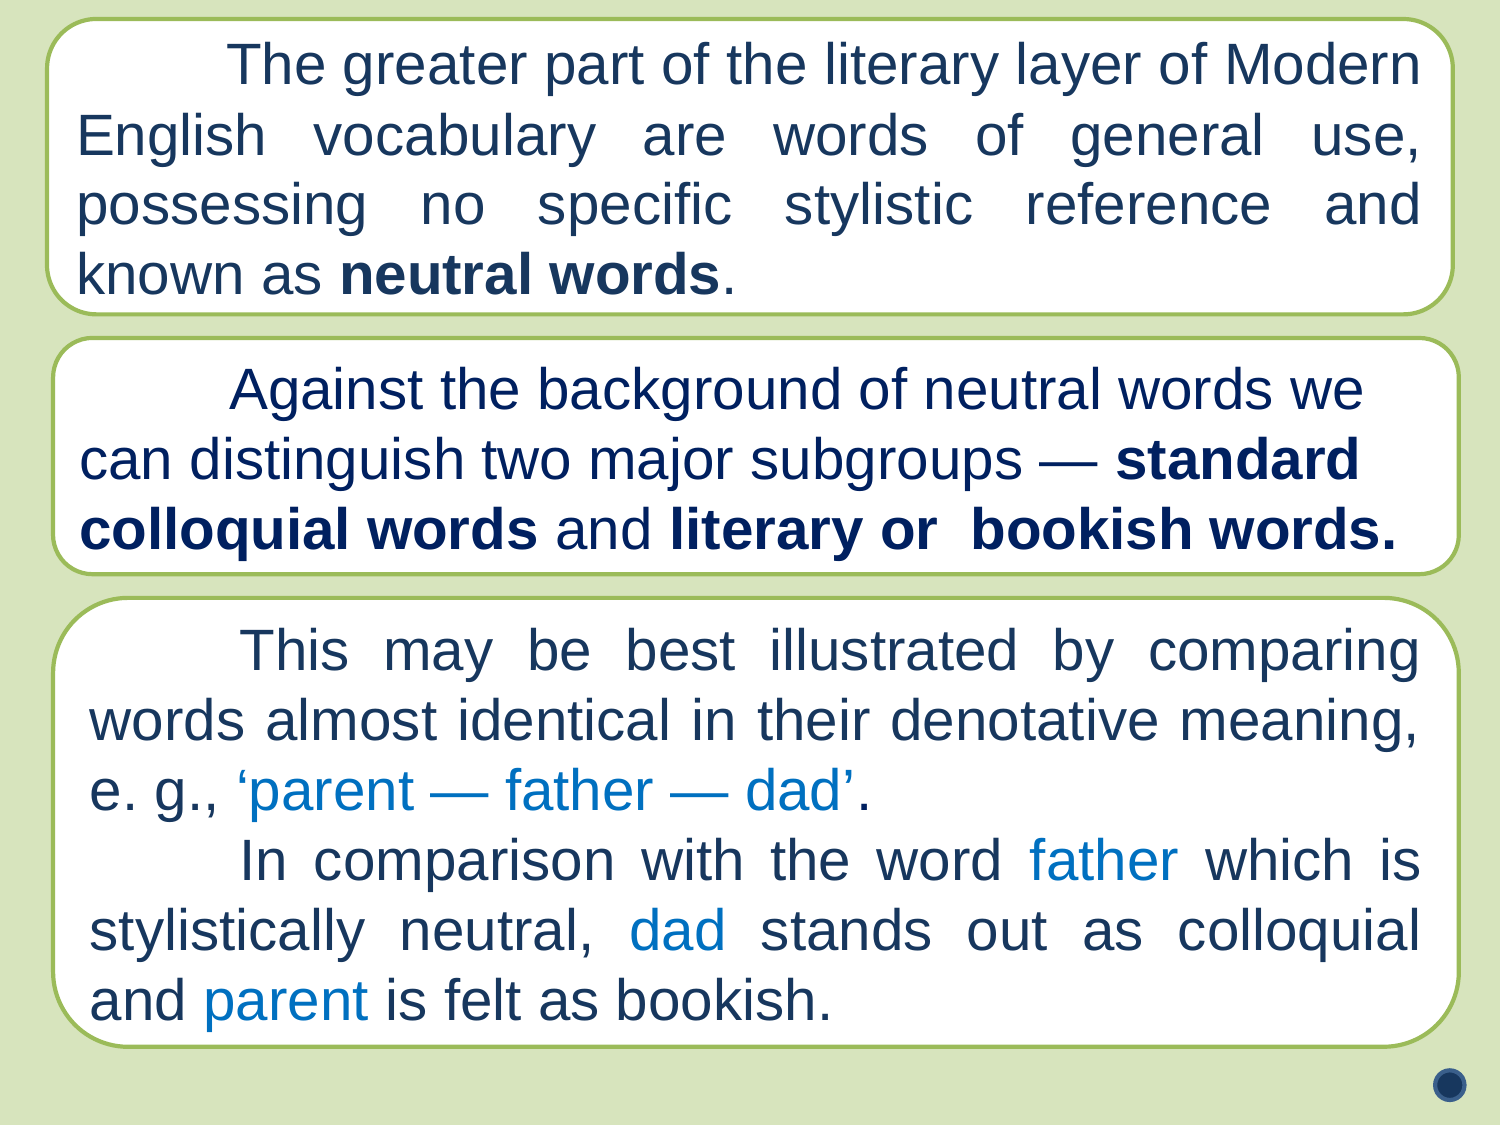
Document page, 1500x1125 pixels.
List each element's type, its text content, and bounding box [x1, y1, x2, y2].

text_box [1433, 1068, 1467, 1103]
text_box This may be best illustrated by comparing words almost identical in their denotative meaning, e. g., ‘parent — father — dad’. In comparison with the word father which is stylistically neutral, dad stands out as colloquial and parent is felt as bookish. [50, 595, 1461, 1049]
text_box Against the background of neutral words we can distinguish two major subgroups — standard colloquial words and literary or bookish words. [50, 335, 1461, 577]
text_box The greater part of the literаrу layer of Modern English vocabulary are words of general use, possessing no specific stylistic reference and known as neutral words. [44, 16, 1455, 317]
